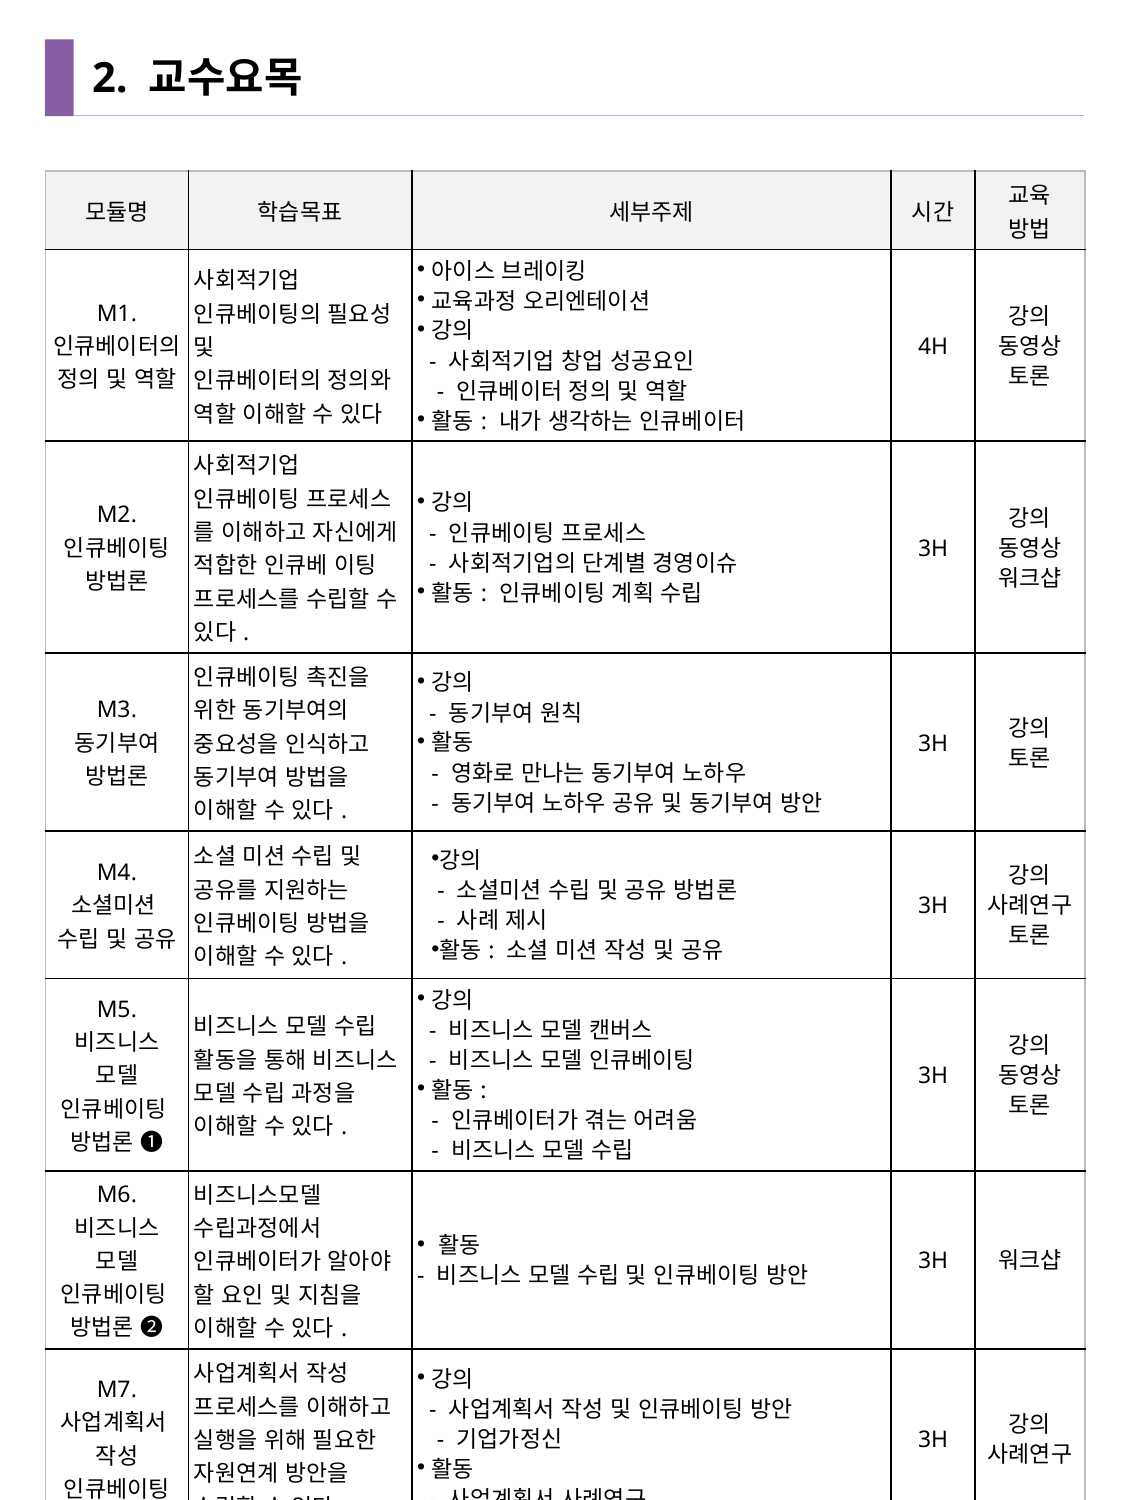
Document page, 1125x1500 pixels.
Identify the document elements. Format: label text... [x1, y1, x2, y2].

table_cell 3H [892, 979, 974, 1170]
table_cell 3H [892, 1172, 974, 1348]
table_cell M3. 동기부여 방법론 [46, 654, 188, 830]
table_cell M7. 사업계획서 작성 인큐베이팅 [46, 1350, 188, 1500]
table_cell 강의 - 사업계획서 작성 및 인큐베이팅 방안 - 기업가정신 활동 - 사업계획서 사례연구 [413, 1350, 890, 1500]
table_cell 비즈니스 모델 수립 활동을 통해 비즈니스 모델 수립 과정을 이해할 수 있다. [189, 979, 411, 1170]
table_cell 활동 - 비즈니스 모델 수립 및 인큐베이팅 방안 [413, 1172, 890, 1348]
table_cell 워크샵 [976, 1172, 1084, 1348]
table_cell 사업계획서 작성 프로세스를 이해하고 실행을 위해 필요한 자원연계 방안을 수립할 수 있다. [189, 1350, 411, 1500]
table_header 교육 방법 [976, 172, 1084, 249]
table_cell M1. 인큐베이터의 정의 및 역할 [46, 250, 188, 440]
table_header 세부주제 [413, 172, 890, 249]
table_cell 사회적기업 인큐베이팅의 필요성 및 인큐베이터의 정의와 역할 이해할 수 있다 [189, 250, 411, 440]
table_cell M2. 인큐베이팅 방법론 [46, 442, 188, 652]
table_cell 3H [892, 654, 974, 830]
table_cell M6. 비즈니스 모델 인큐베이팅 방법론 ➋ [46, 1172, 188, 1348]
table_cell 아이스 브레이킹 교육과정 오리엔테이션 강의 - 사회적기업 창업 성공요인 - 인큐베이터 정의 및 역할 활동: 내가 생각하는 인큐베이터 [413, 250, 890, 440]
table_cell 사회적기업 인큐베이팅 프로세스 를 이해하고 자신에게 적합한 인큐베 이팅 프로세스를 수립할 수 있다. [189, 442, 411, 652]
table_cell 3H [892, 442, 974, 652]
table_cell 강의 토론 [976, 654, 1084, 830]
table_cell 강의 동영상 토론 [976, 979, 1084, 1170]
table_cell 강의 - 비즈니스 모델 캔버스 - 비즈니스 모델 인큐베이팅 활동: - 인큐베이터가 겪는 어려움 - 비즈니스 모델 수립 [413, 979, 890, 1170]
table_cell 강의 - 동기부여 원칙 활동 - 영화로 만나는 동기부여 노하우 - 동기부여 노하우 공유 및 동기부여 방안 [413, 654, 890, 830]
table_cell M5. 비즈니스 모델 인큐베이팅 방법론 ➊ [46, 979, 188, 1170]
table_cell 3H [892, 1350, 974, 1500]
table_cell 강의 - 소셜미션 수립 및 공유 방법론 - 사례 제시 활동: 소셜 미션 작성 및 공유 [413, 832, 890, 978]
table_cell 인큐베이팅 촉진을 위한 동기부여의 중요성을 인식하고 동기부여 방법을 이해할 수 있다. [189, 654, 411, 830]
table_cell 강의 사례연구 [976, 1350, 1084, 1500]
table_cell 강의 사례연구 토론 [976, 832, 1084, 978]
table_cell 강의 동영상 토론 [976, 250, 1084, 440]
table_cell 소셜 미션 수립 및 공유를 지원하는 인큐베이팅 방법을 이해할 수 있다. [189, 832, 411, 978]
table_header 시간 [892, 172, 974, 249]
table_cell 비즈니스모델 수립과정에서 인큐베이터가 알아야 할 요인 및 지침을 이해할 수 있다. [189, 1172, 411, 1348]
table_cell M4. 소셜미션 수립 및 공유 [46, 832, 188, 978]
table_cell 강의 - 인큐베이팅 프로세스 - 사회적기업의 단계별 경영이슈 활동: 인큐베이팅 계획 수립 [413, 442, 890, 652]
table_cell 4H [892, 250, 974, 440]
table_header 모듈명 [46, 172, 188, 249]
table_cell 강의 동영상 워크샵 [976, 442, 1084, 652]
title 2. 교수요목 [77, 49, 1034, 110]
table_header 학습목표 [189, 172, 411, 249]
table_cell 3H [892, 832, 974, 978]
